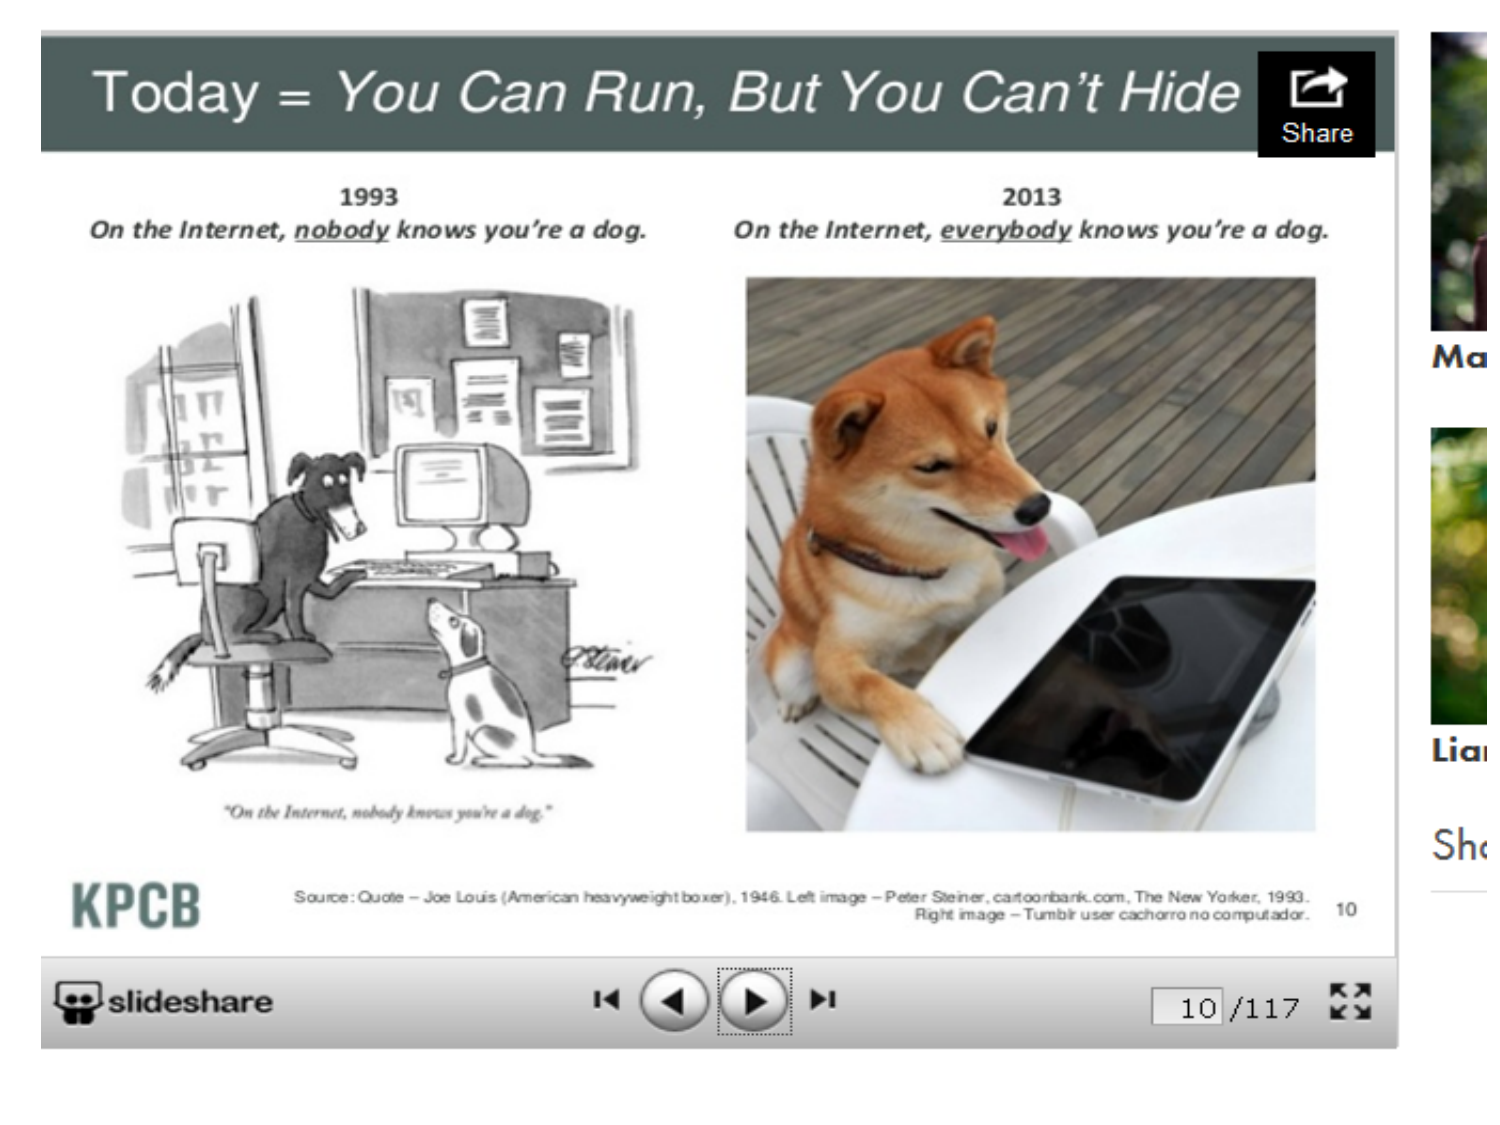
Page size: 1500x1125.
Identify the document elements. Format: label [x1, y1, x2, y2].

list [41, 18, 1488, 1059]
